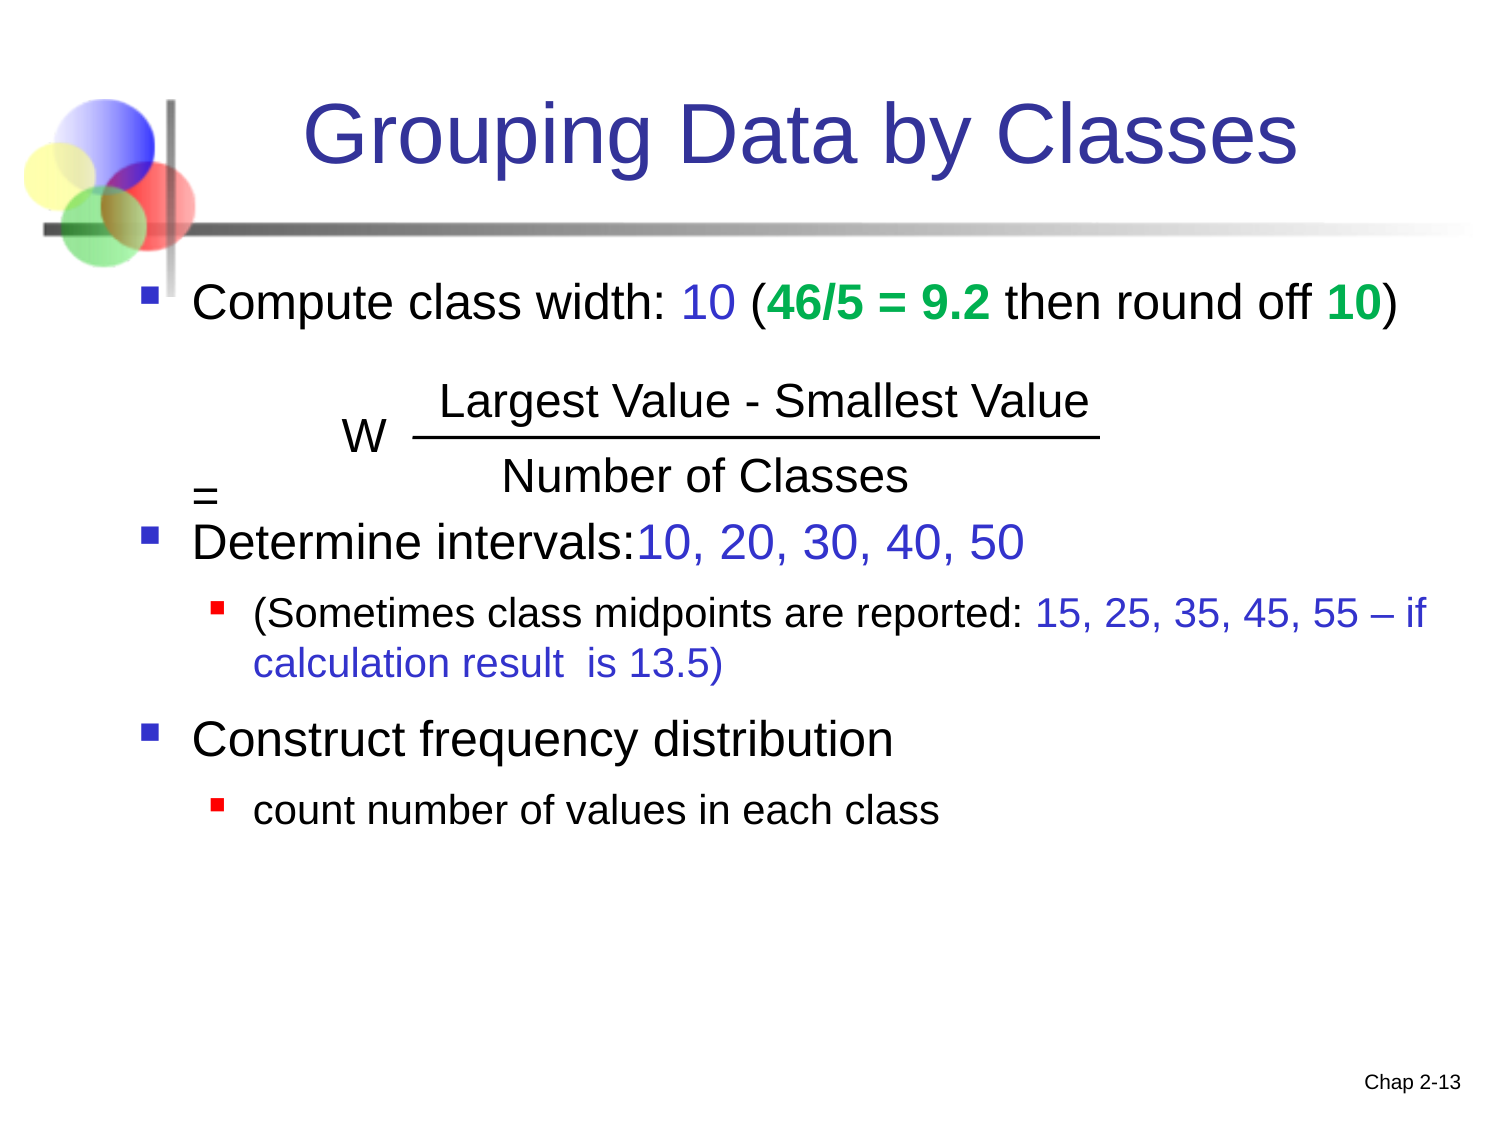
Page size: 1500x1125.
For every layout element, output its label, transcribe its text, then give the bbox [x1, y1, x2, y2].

picture [24, 99, 1475, 297]
slide_number Chap 2-13 [1162, 1049, 1476, 1101]
text_box Largest Value - Smallest Value [425, 362, 1275, 425]
text_box W = [124, 387, 425, 475]
text_box Number of Classes [487, 437, 1000, 513]
title Grouping Data by Classes [162, 62, 1442, 188]
list Compute class width: 10 (46/5 = 9.2 then round off 10) Determine intervals:10, 20, 30, 40, 50 (Sometimes class midpoints are reported: 15, 25, 35, 45, 55 – if calculation result is 13.5) Construct frequency distribution count number of values in each class [124, 262, 1451, 938]
